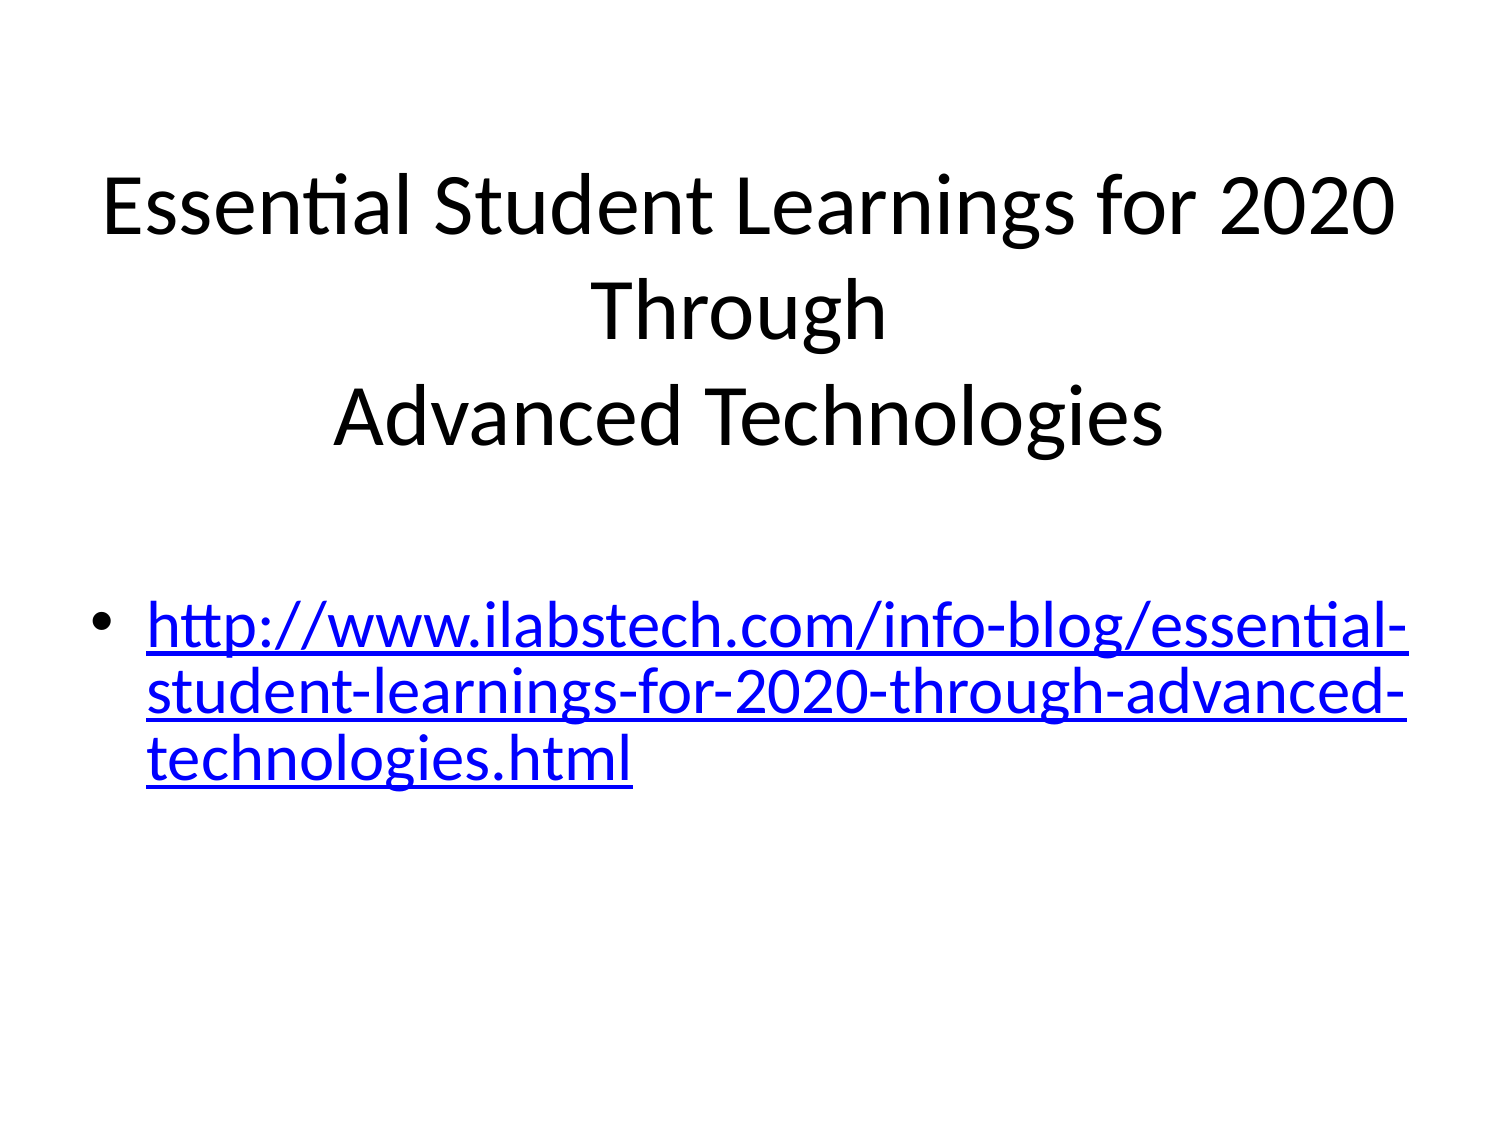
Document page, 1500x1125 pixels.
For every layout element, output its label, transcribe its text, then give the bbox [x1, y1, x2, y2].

list http://www.ilabstech.com/info-blog/essential-student-learnings-for-2020-through-advanced-technologies.html [75, 572, 1425, 1005]
title Essential Student Learnings for 2020 Through Advanced Technologies [75, 138, 1425, 471]
